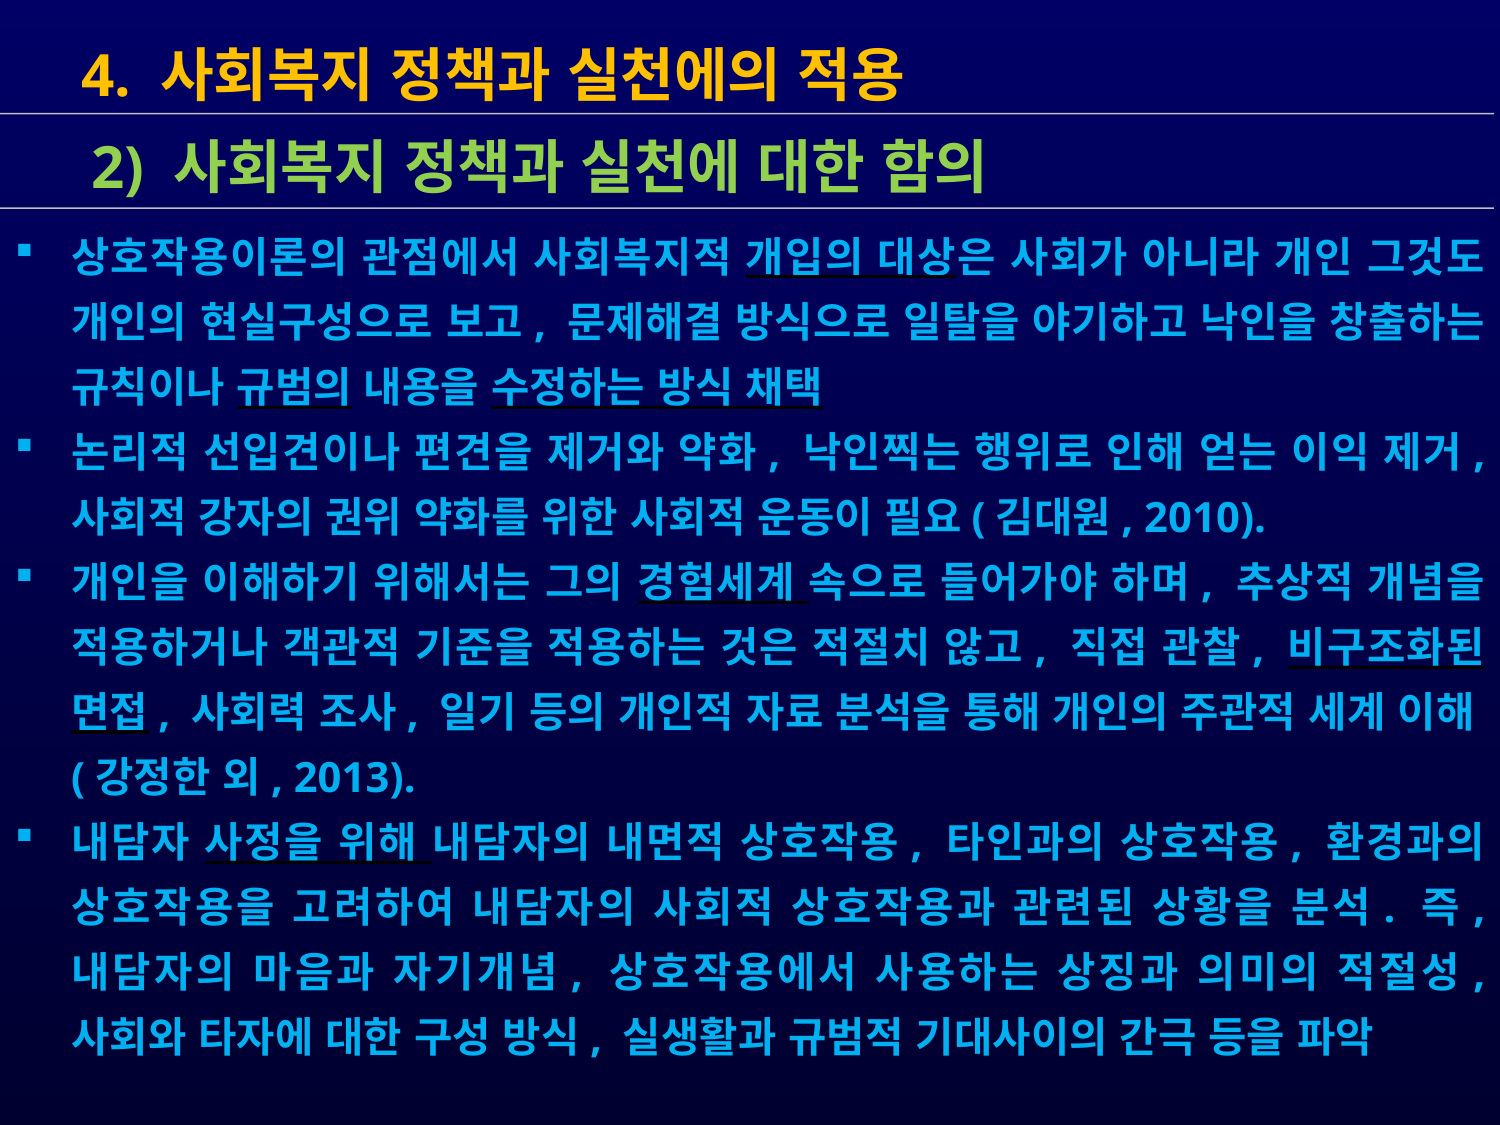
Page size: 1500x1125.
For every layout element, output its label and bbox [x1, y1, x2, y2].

text_box [0, 30, 1500, 1068]
